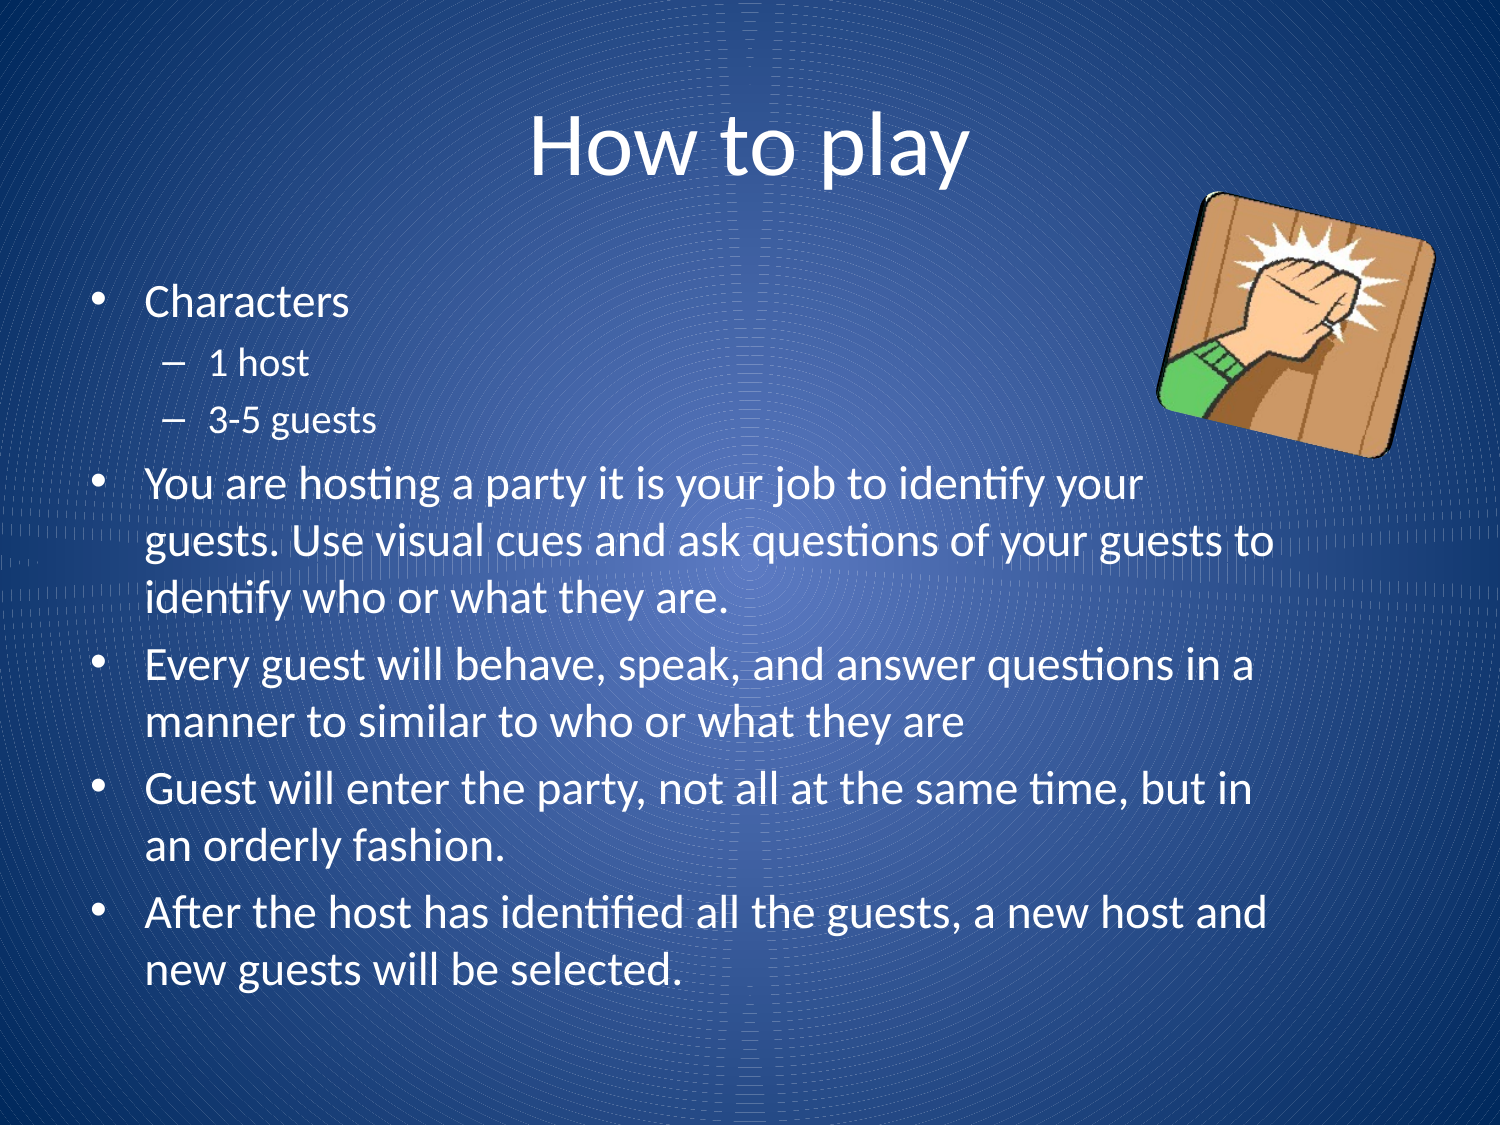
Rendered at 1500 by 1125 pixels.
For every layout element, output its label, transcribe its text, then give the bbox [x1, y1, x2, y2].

list Characters 1 host 3-5 guests You are hosting a party it is your job to identify your guests. Use visual cues and ask questions of your guests to identify who or what they are. Every guest will behave, speak, and answer questions in a manner to similar to who or what they are Guest will enter the party, not all at the same time, but in an orderly fashion. After the host has identified all the guests, a new host and new guests will be selected. [75, 262, 1300, 1005]
picture [1156, 191, 1437, 459]
title How to play [75, 45, 1425, 233]
